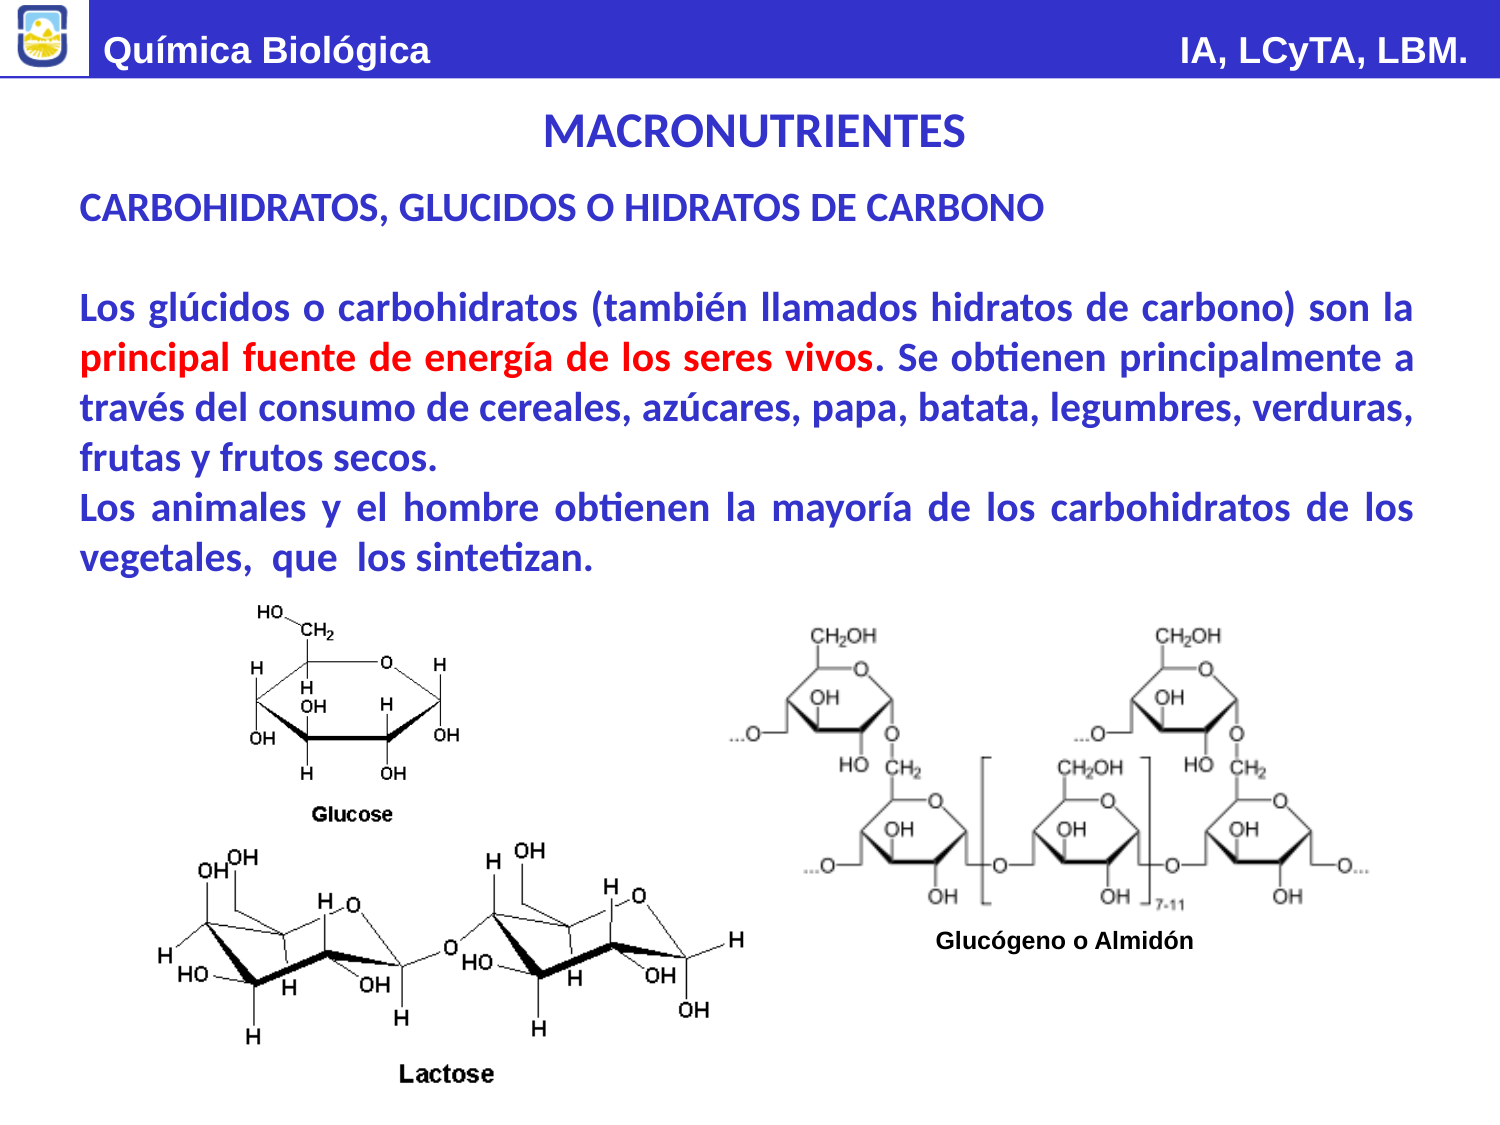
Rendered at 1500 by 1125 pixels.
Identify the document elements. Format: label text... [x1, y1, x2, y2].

picture [156, 839, 747, 1088]
text_box MACRONUTRIENTES [527, 91, 982, 165]
picture [247, 602, 461, 826]
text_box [0, 0, 1500, 83]
text_box CARBOHIDRATOS, GLUCIDOS O HIDRATOS DE CARBONO Los glúcidos o carbohidratos (también llamados hidratos de carbono) son la principal fuente de energía de los seres vivos. Se obtienen principalmente a través del consumo de cereales, azúcares, papa, batata, legumbres, verduras, frutas y frutos secos. Los animales y el hombre obtienen la mayoría de los carbohidratos de los vegetales, que los sintetizan. [64, 172, 1430, 588]
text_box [714, 621, 1385, 963]
